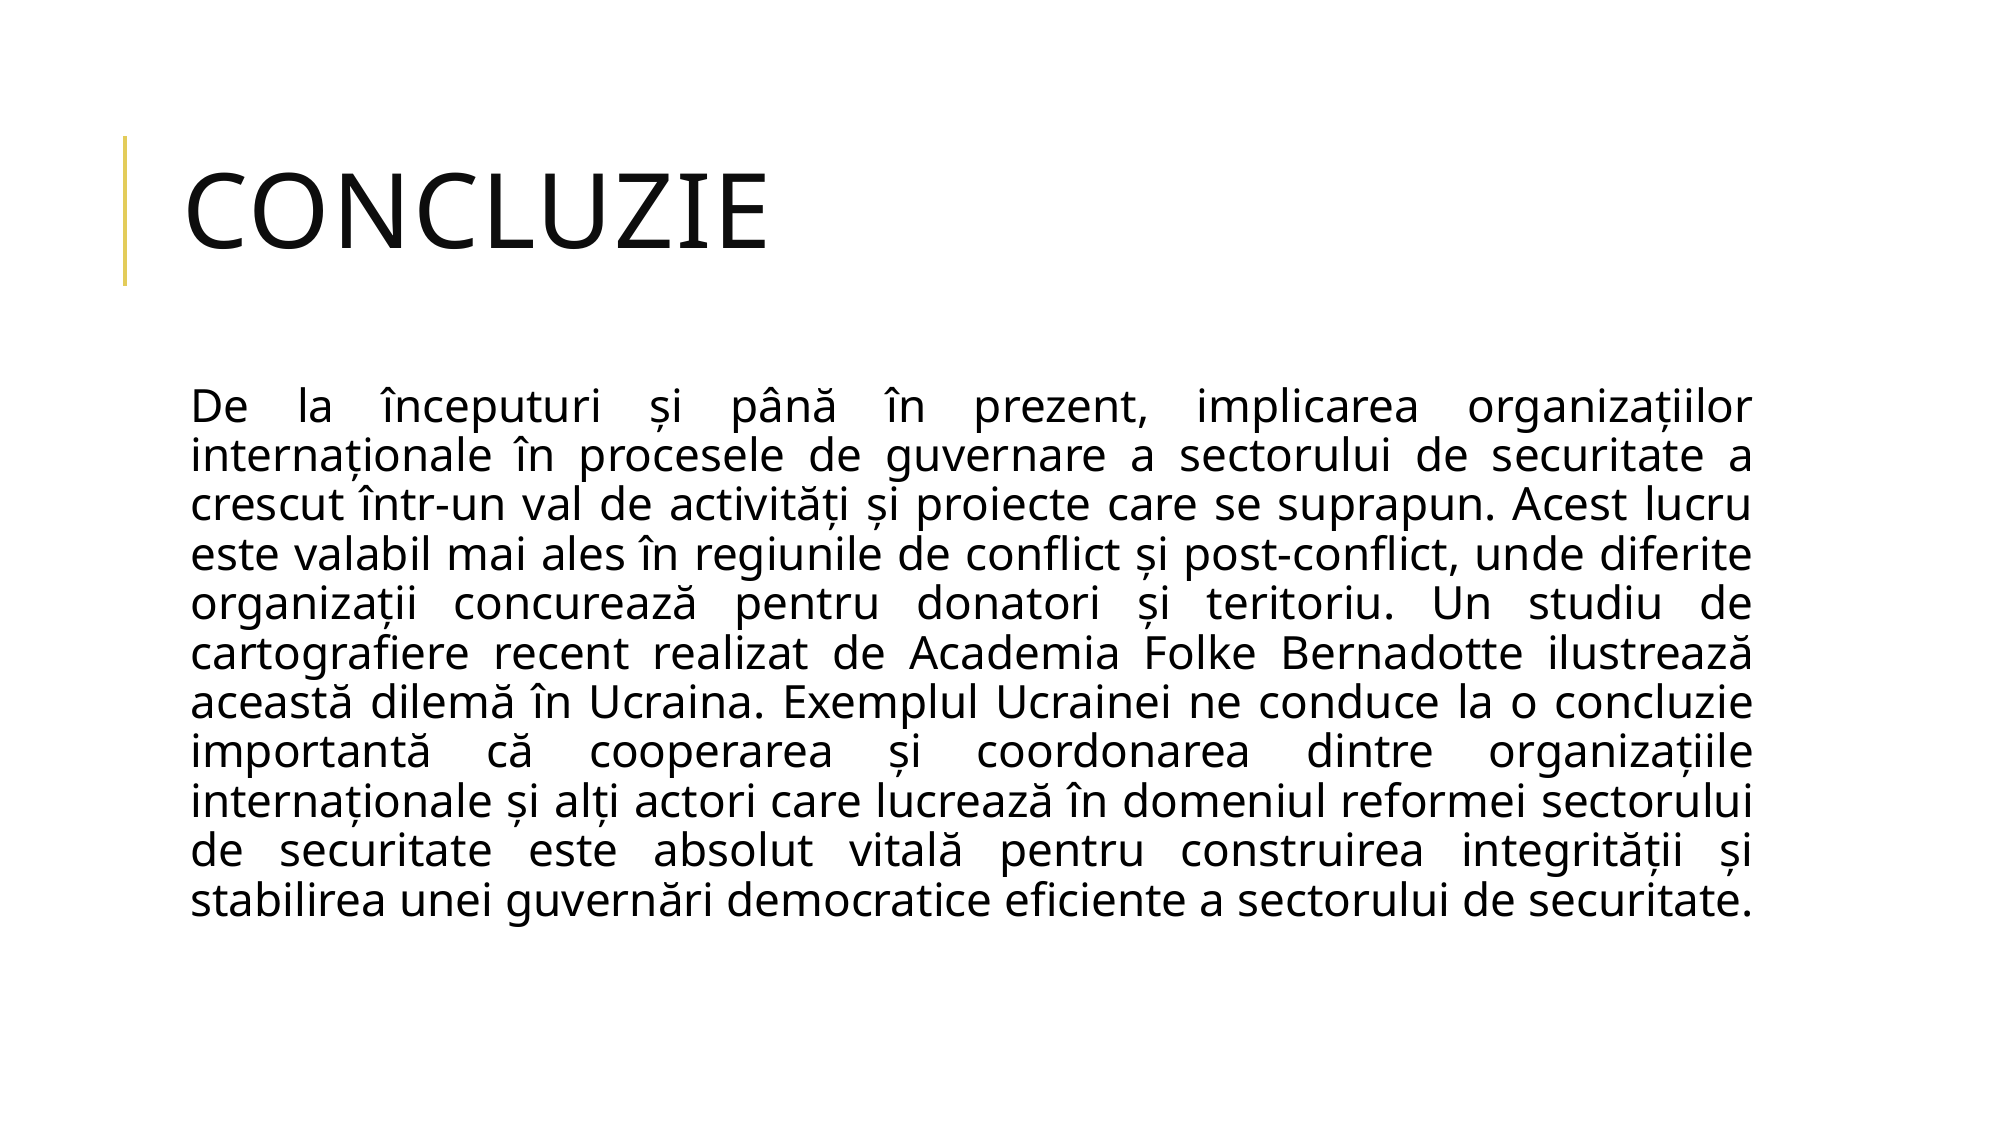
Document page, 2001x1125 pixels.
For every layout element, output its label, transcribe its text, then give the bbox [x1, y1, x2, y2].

list De la începuturi și până în prezent, implicarea organizațiilor internaționale în procesele de guvernare a sectorului de securitate a crescut într-un val de activități și proiecte care se suprapun. Acest lucru este valabil mai ales în regiunile de conflict și post-conflict, unde diferite organizații concurează pentru donatori și teritoriu. Un studiu de cartografiere recent realizat de Academia Folke Bernadotte ilustrează această dilemă în Ucraina. Exemplul Ucrainei ne conduce la o concluzie importantă că cooperarea și coordonarea dintre organizațiile internaționale și alți actori care lucrează în domeniul reformei sectorului de securitate este absolut vitală pentru construirea integrității și stabilirea unei guvernări democratice eficiente a sectorului de securitate. [168, 375, 1763, 1035]
title Concluzie [168, 96, 1763, 342]
